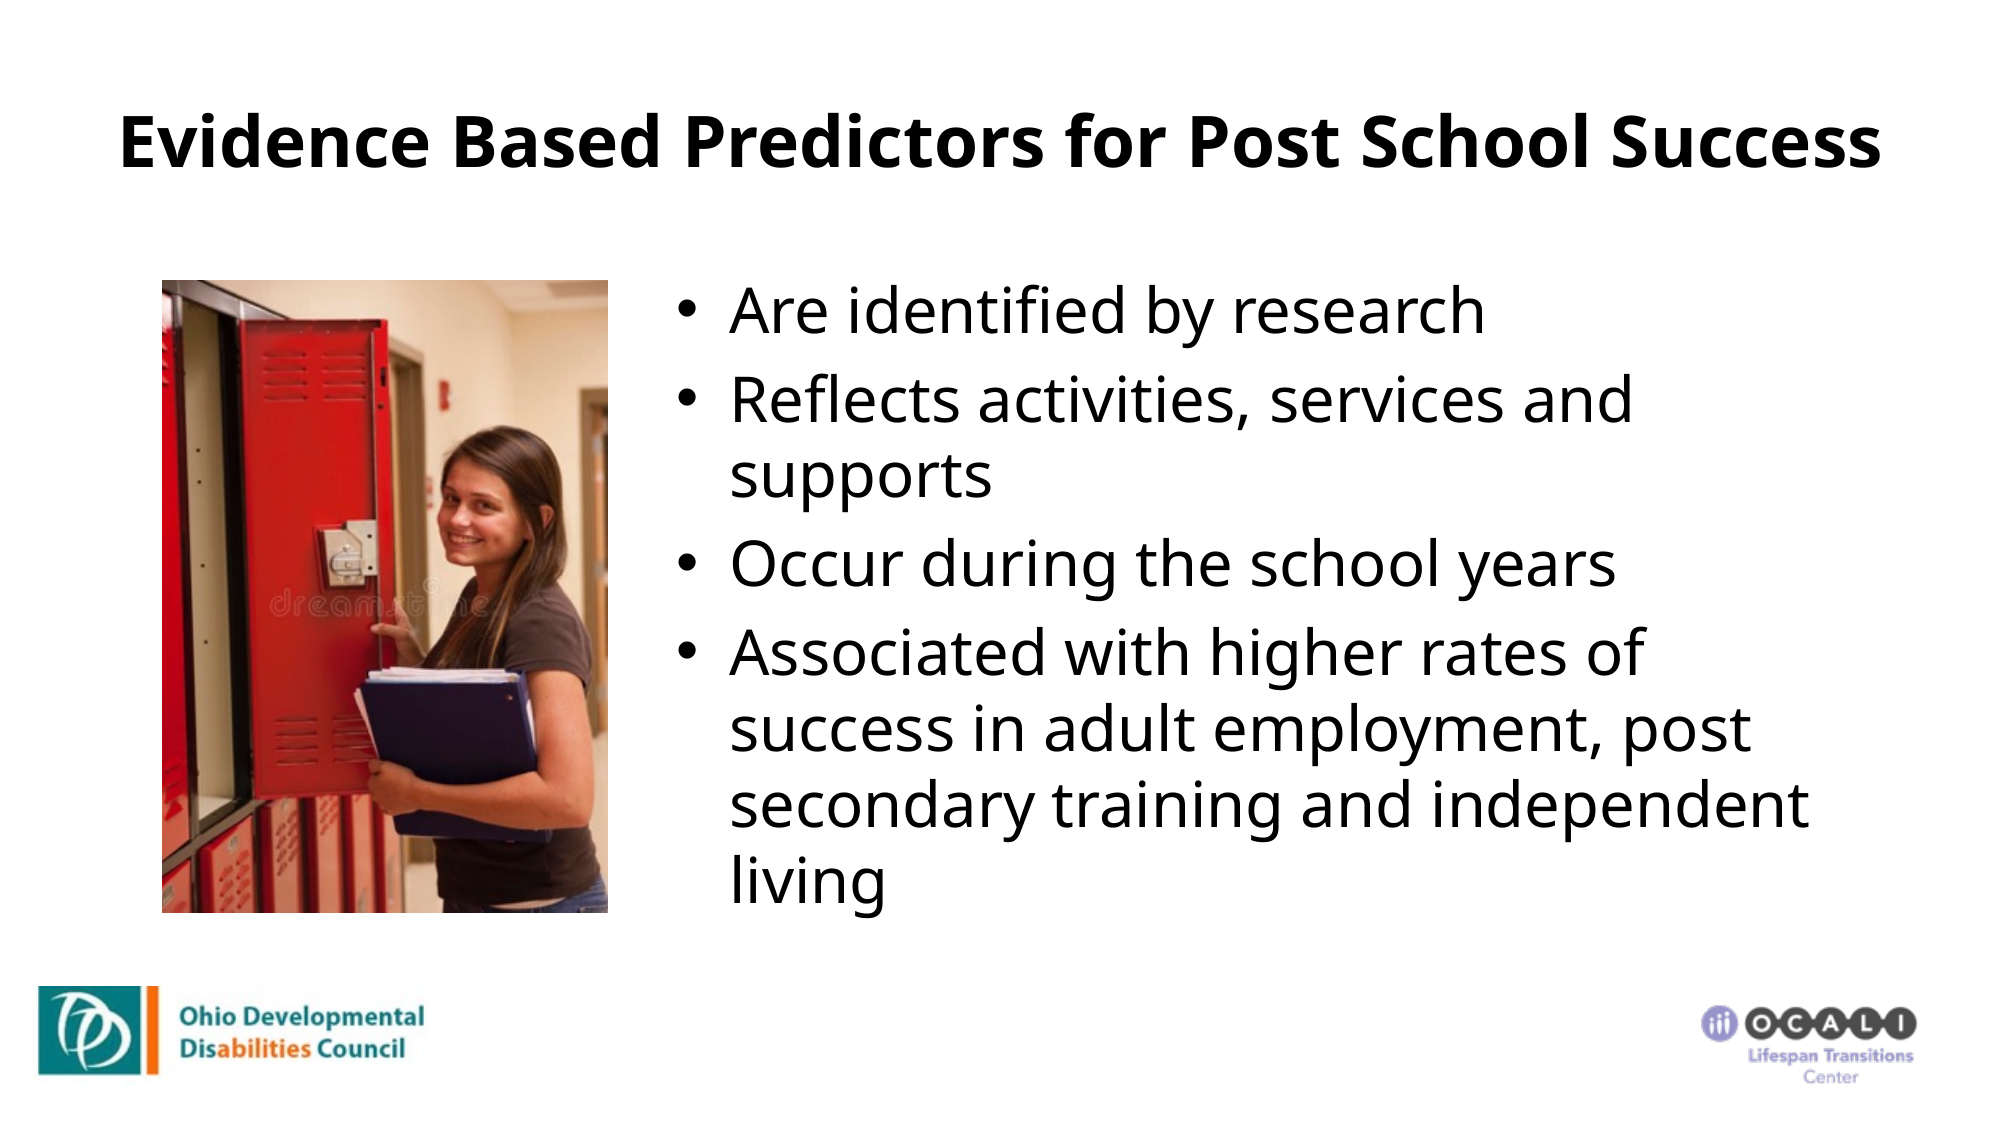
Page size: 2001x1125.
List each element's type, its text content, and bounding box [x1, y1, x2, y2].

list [162, 280, 608, 913]
list Are identified by research Reflects activities, services and supports Occur during the school years Associated with higher rates of success in adult employment, post secondary training and independent living [661, 262, 1900, 929]
picture [26, 986, 471, 1085]
title Evidence Based Predictors for Post School Success [99, 45, 1900, 233]
picture [1697, 1001, 1923, 1088]
